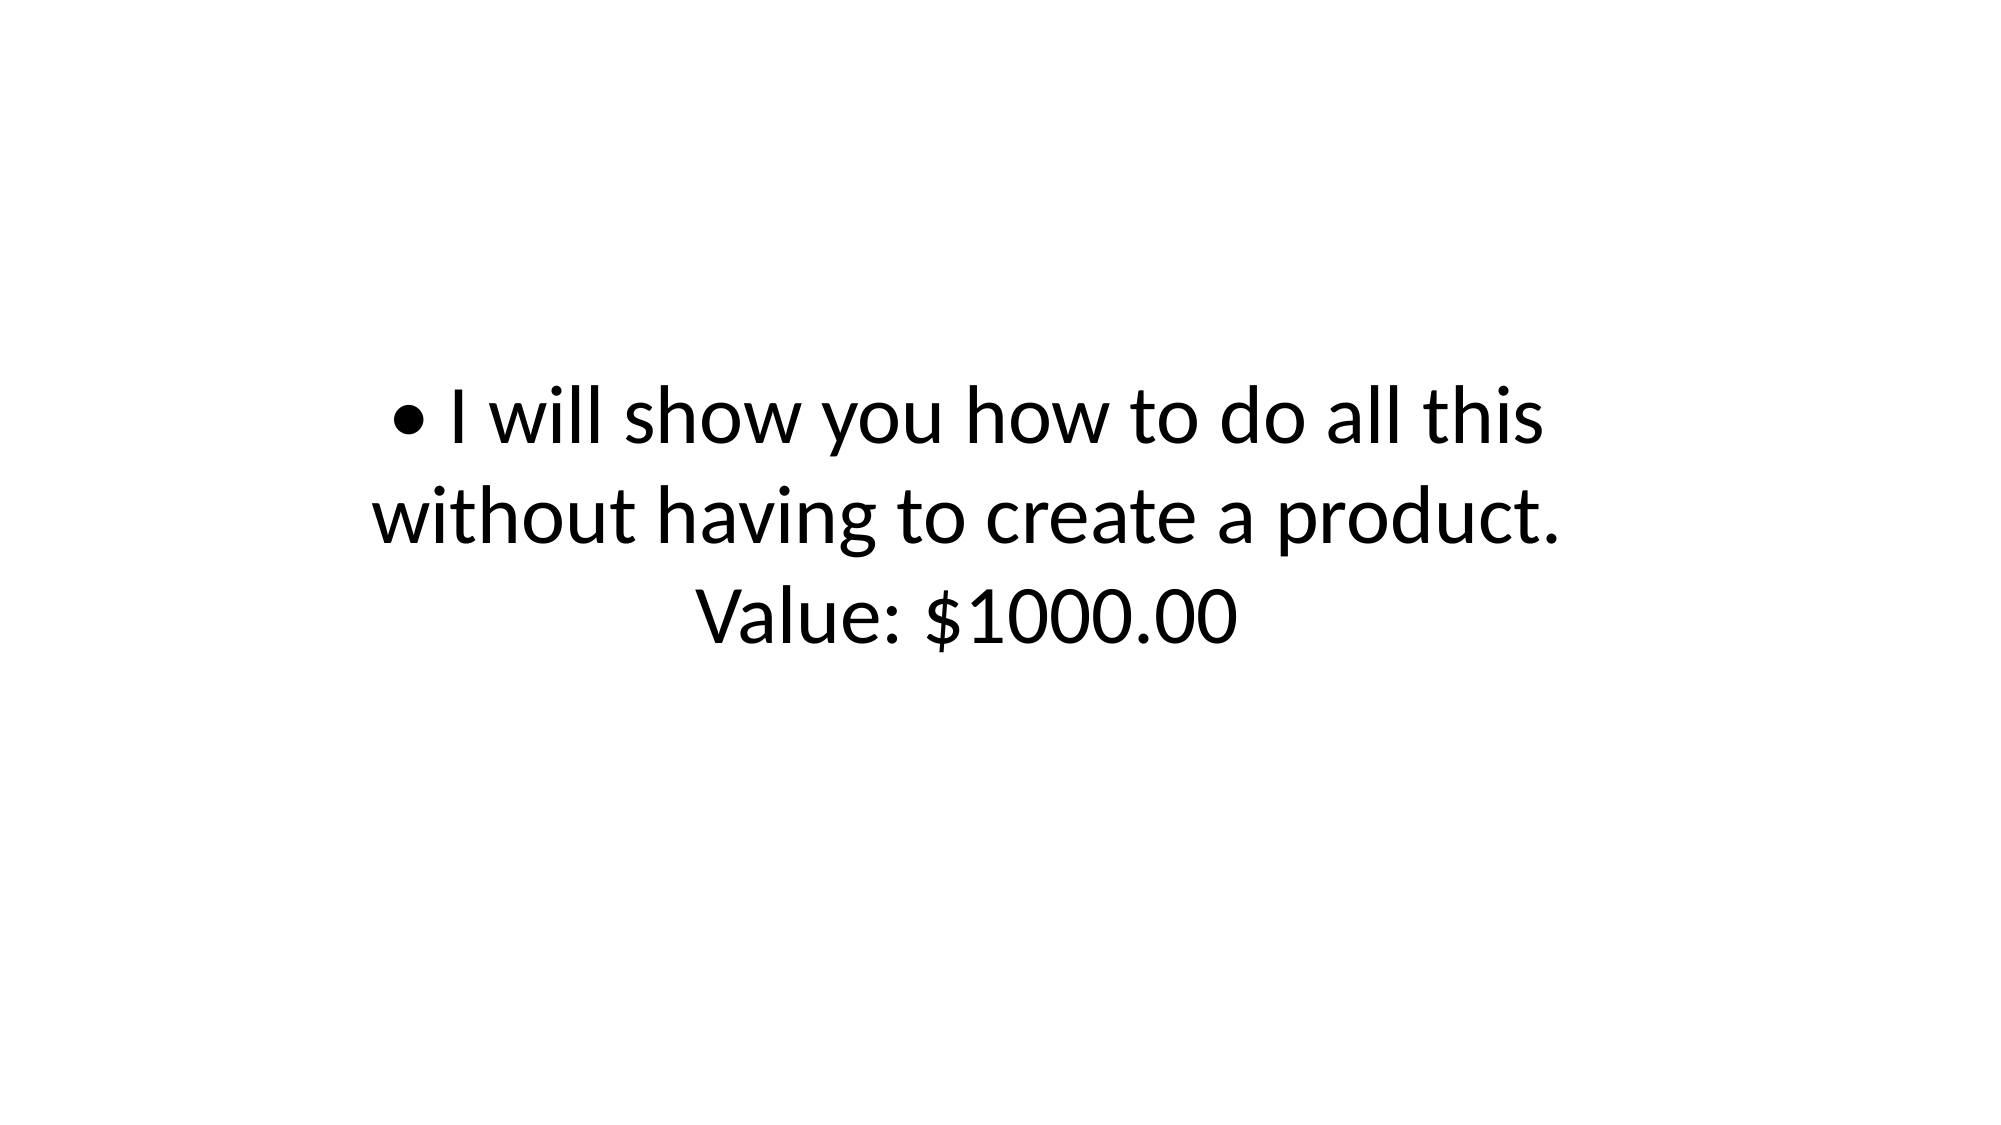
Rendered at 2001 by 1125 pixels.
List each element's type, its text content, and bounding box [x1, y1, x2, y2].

text_box • I will show you how to do all this without having to create a product. Value: $1000.00 [261, 352, 1674, 668]
